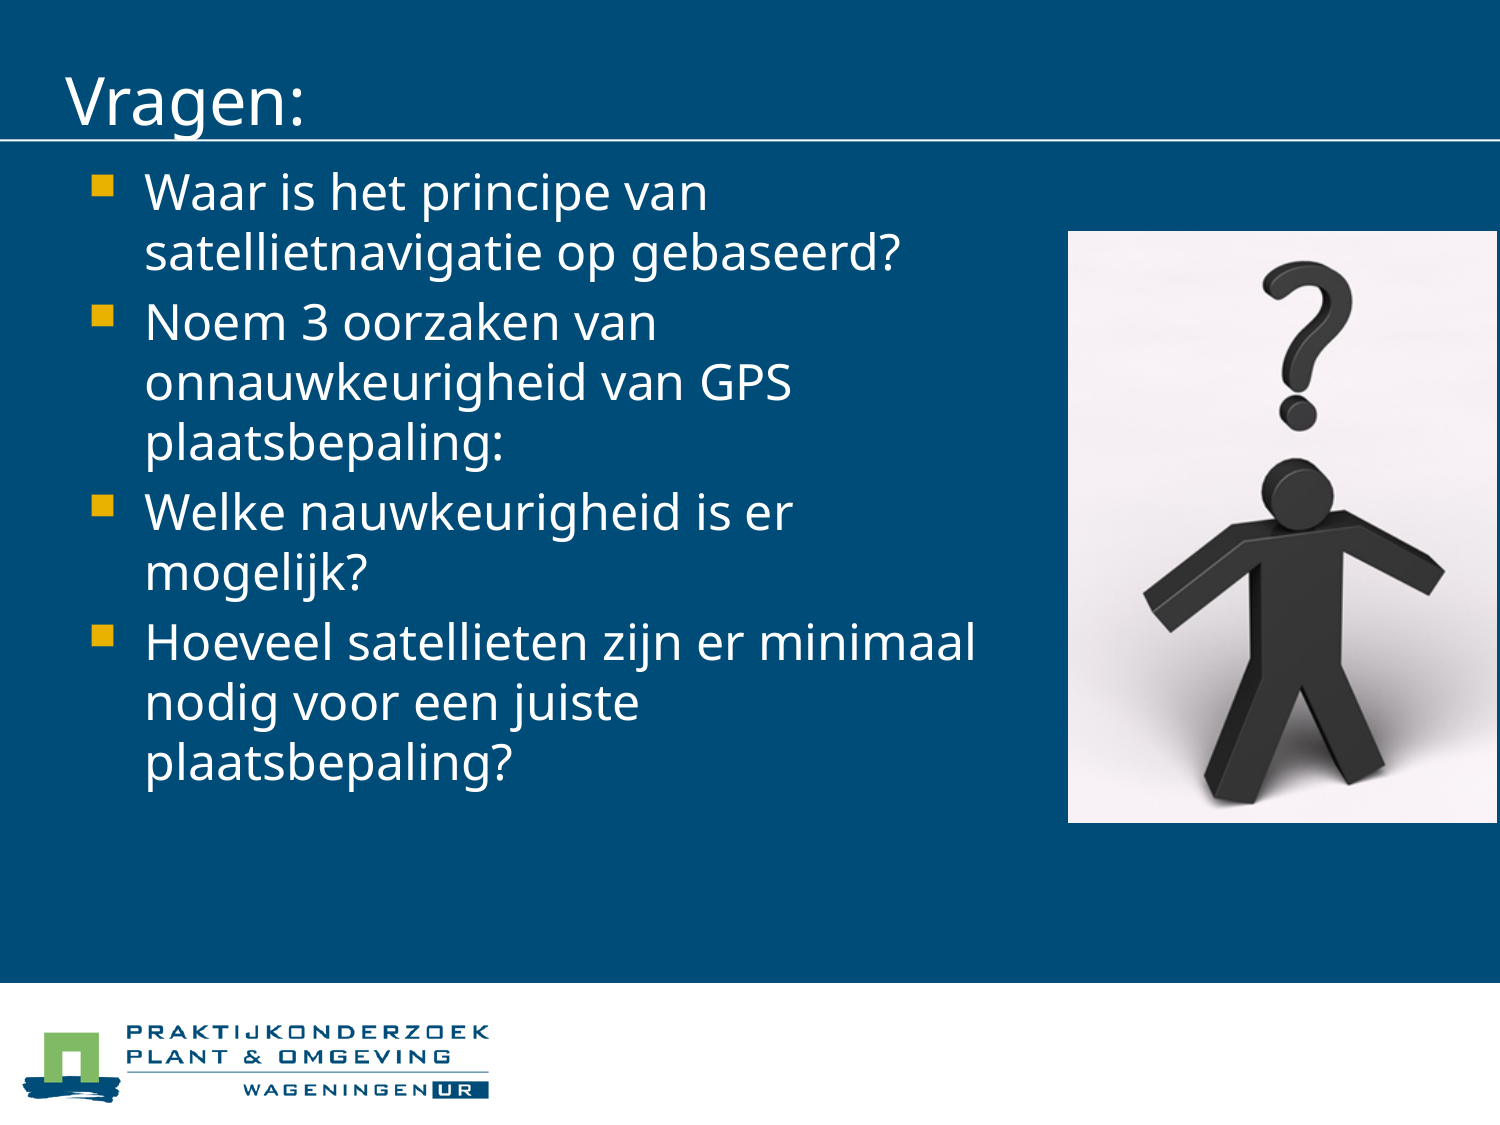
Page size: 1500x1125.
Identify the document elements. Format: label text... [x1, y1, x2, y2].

list Waar is het principe van satellietnavigatie op gebaseerd? Noem 3 oorzaken van onnauwkeurigheid van GPS plaatsbepaling: Welke nauwkeurigheid is er mogelijk? Hoeveel satellieten zijn er minimaal nodig voor een juiste plaatsbepaling? [88, 160, 1015, 788]
title Vragen: [64, 42, 1416, 208]
picture [0, 984, 1500, 1125]
picture [1068, 231, 1498, 823]
